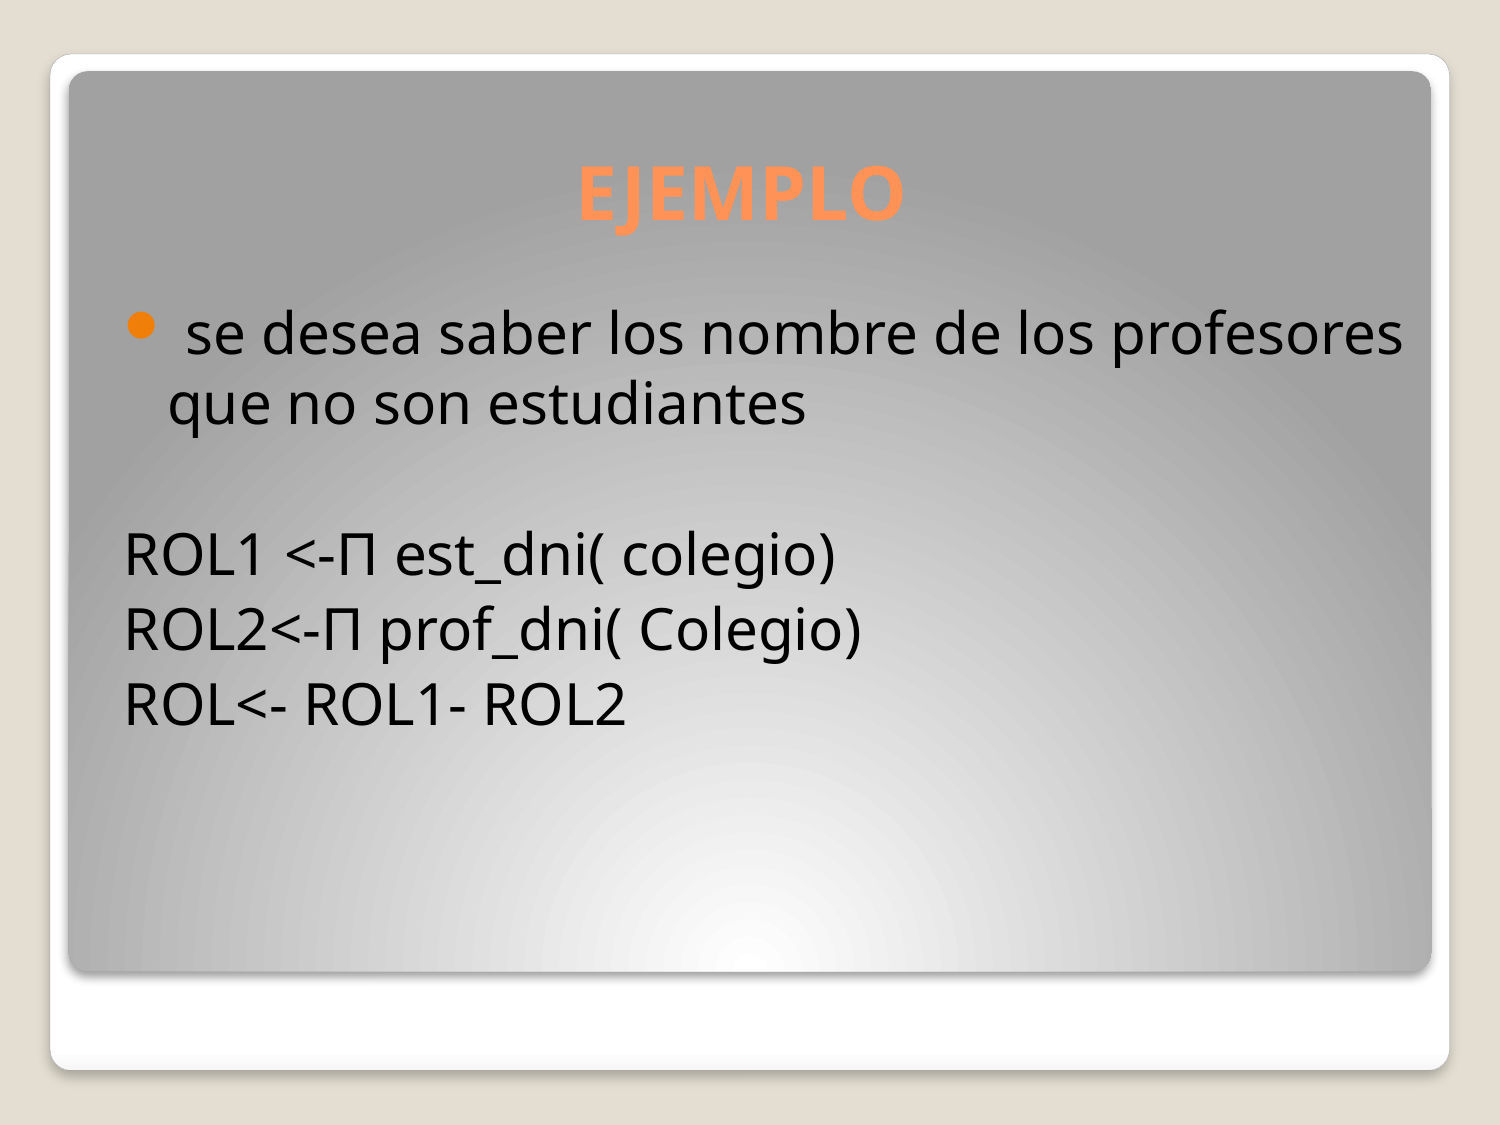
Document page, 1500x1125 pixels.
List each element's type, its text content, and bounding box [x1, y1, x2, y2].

list se desea saber los nombre de los profesores que no son estudiantes ROL1 <-Π est_dni( colegio) ROL2<-Π prof_dni( Colegio) ROL<- ROL1- ROL2 [93, 281, 1437, 969]
title EJEMPLO [70, 70, 1413, 243]
